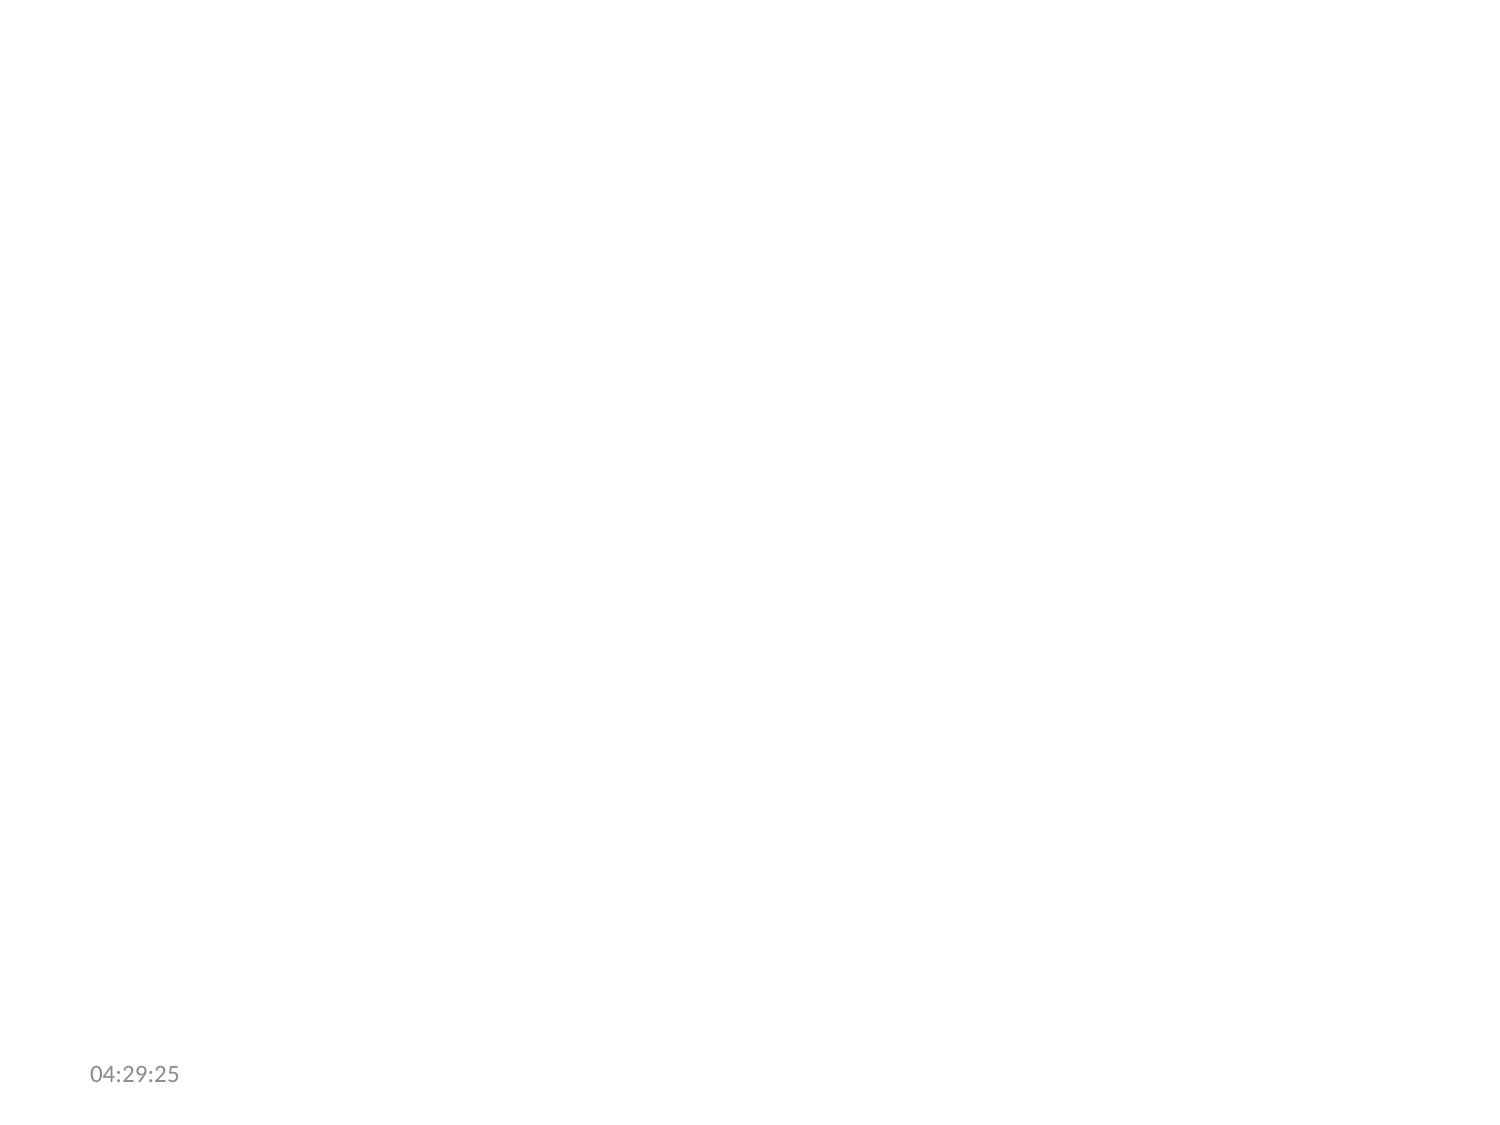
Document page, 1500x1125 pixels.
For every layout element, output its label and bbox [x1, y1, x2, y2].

slide_number [75, 1042, 425, 1103]
